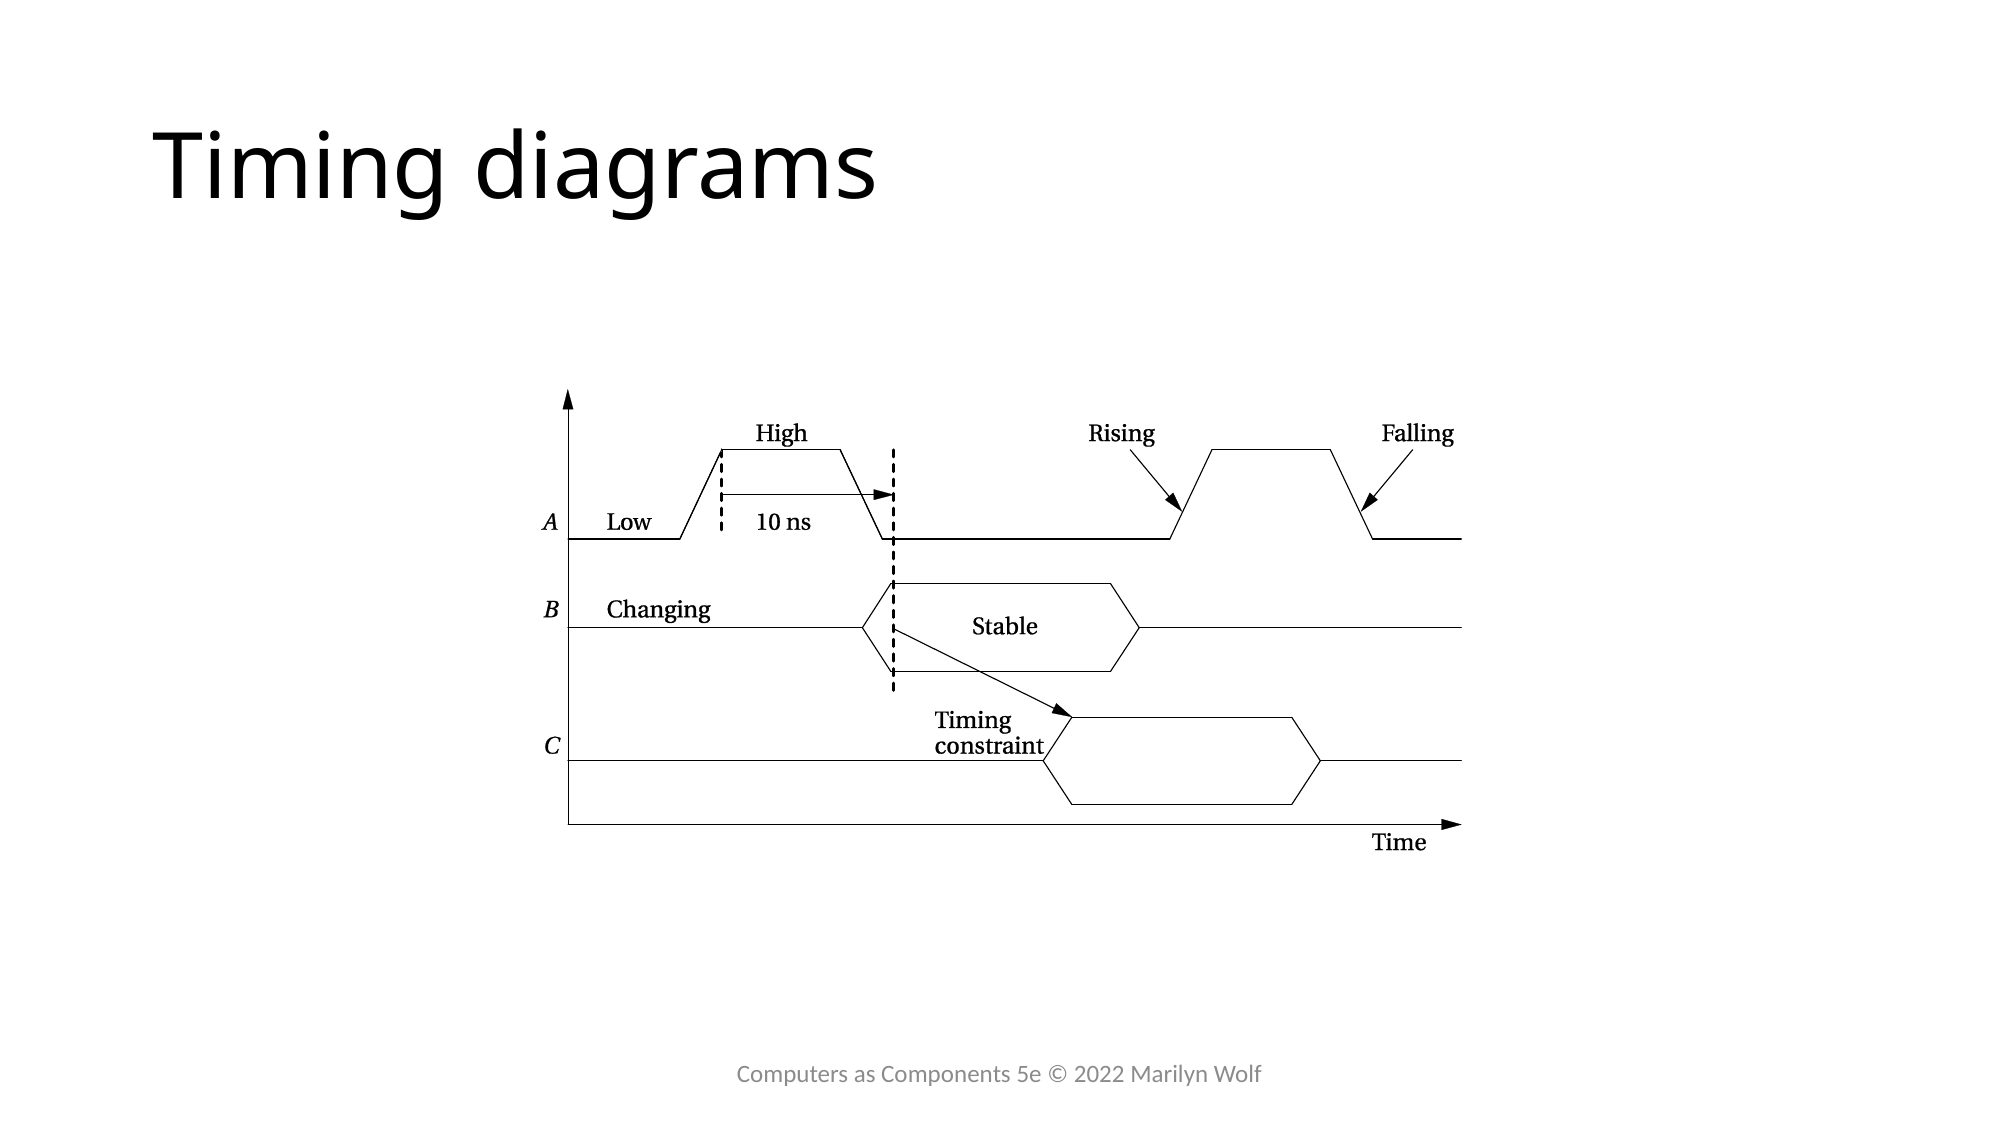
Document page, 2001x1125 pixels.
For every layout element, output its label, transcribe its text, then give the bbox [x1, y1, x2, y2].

title Timing diagrams [137, 59, 1863, 278]
footer Computers as Components 5e © 2022 Marilyn Wolf [662, 1042, 1338, 1103]
picture [537, 387, 1465, 856]
